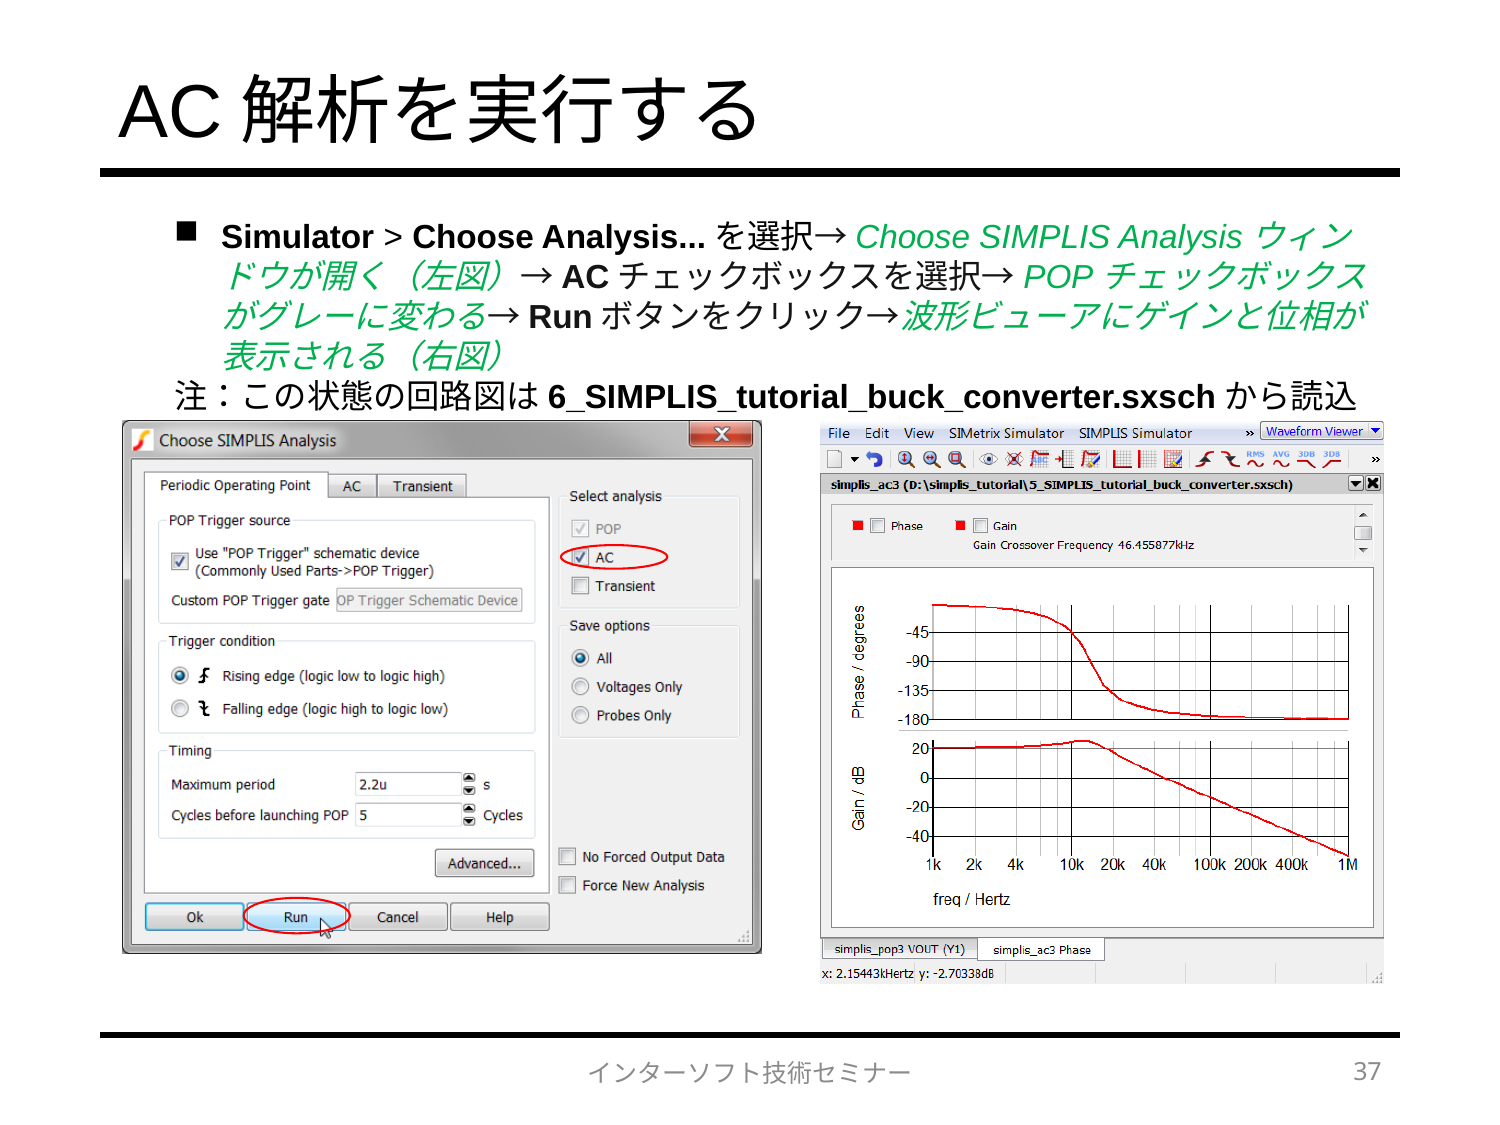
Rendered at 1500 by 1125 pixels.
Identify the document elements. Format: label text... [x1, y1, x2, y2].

picture [122, 420, 762, 954]
footer インターソフト技術セミナー [496, 1042, 1004, 1103]
slide_number 37 [1059, 1042, 1397, 1103]
picture [820, 420, 1384, 984]
text_box Simulator > Choose Analysis...を選択→Choose SIMPLIS Analysisウィンドウが開く（左図）→ACチェックボックスを選択→POPチェックボックスがグレーに変わる→Runボタンをクリック→波形ビューアにゲインと位相が表示される（右図） 注：この状態の回路図は6_SIMPLIS_tutorial_buck_converter.sxschから読込める [159, 208, 1397, 463]
title AC解析を実行する [103, 59, 1403, 167]
